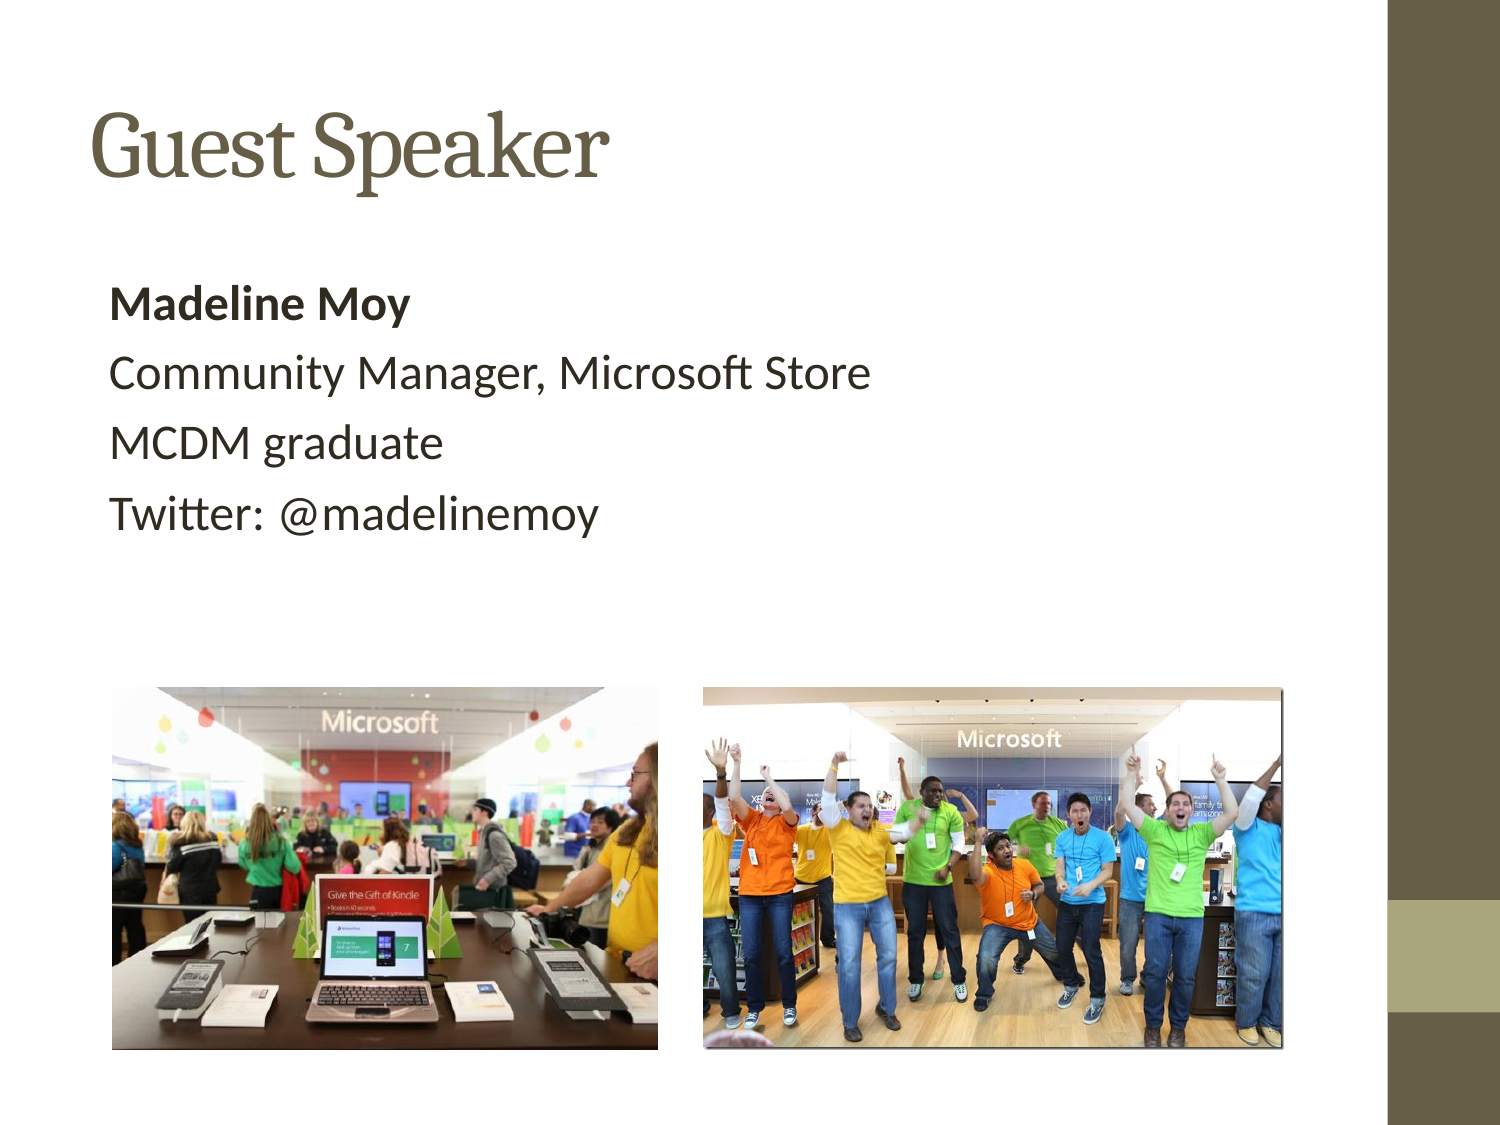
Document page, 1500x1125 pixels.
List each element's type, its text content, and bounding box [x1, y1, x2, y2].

picture [702, 686, 1284, 1051]
title Guest Speaker [75, 45, 1325, 233]
list Madeline Moy Community Manager, Microsoft Store MCDM graduate Twitter: @madelinemoy [75, 262, 1325, 1050]
picture [111, 686, 658, 1051]
